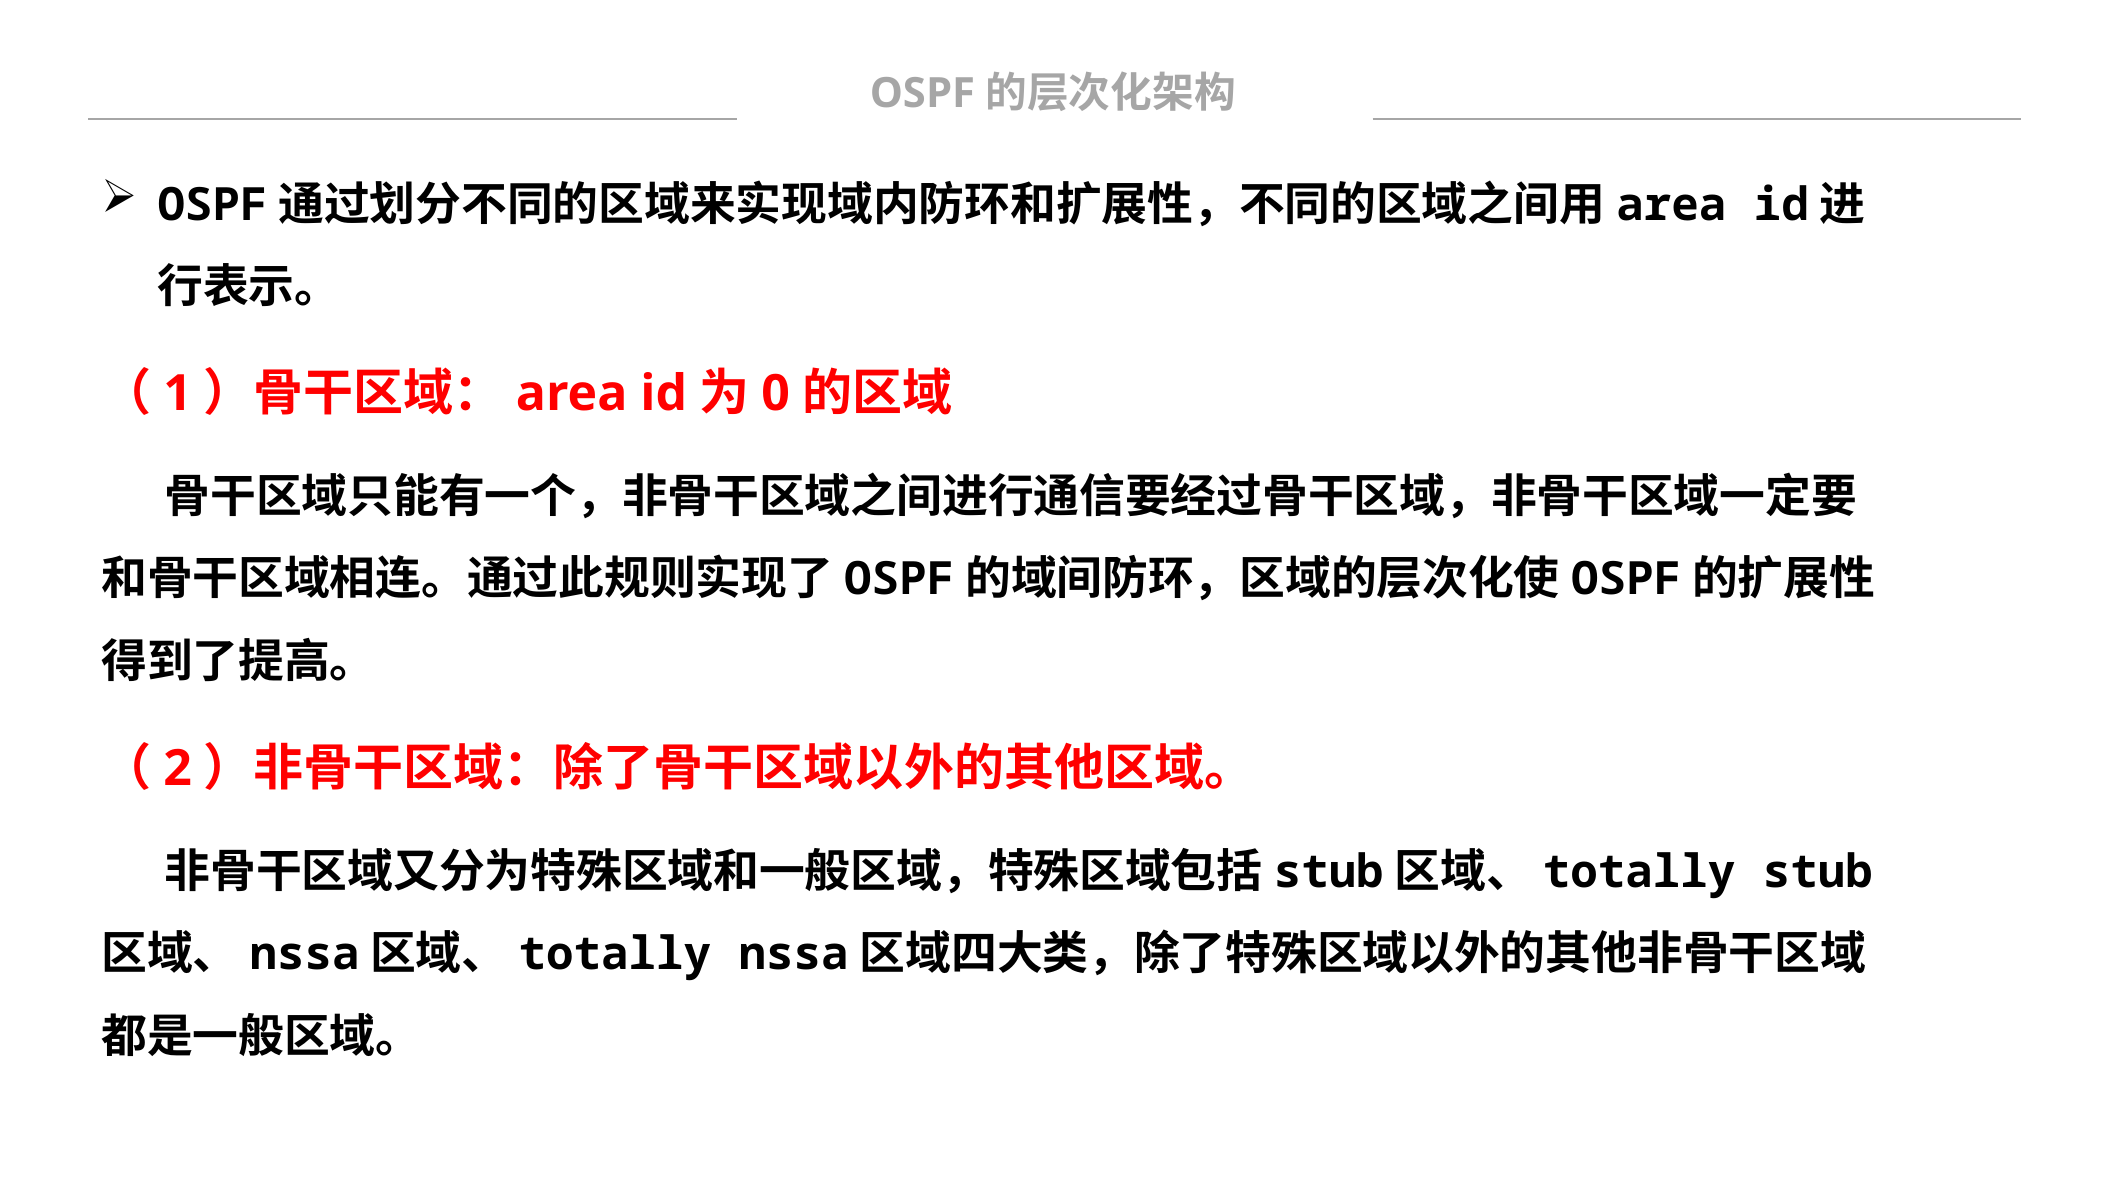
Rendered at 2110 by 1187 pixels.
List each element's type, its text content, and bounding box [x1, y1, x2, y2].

text_box OSPF的层次化架构 [728, 65, 1377, 116]
text_box OSPF通过划分不同的区域来实现域内防环和扩展性，不同的区域之间用area id进行表示。 （1）骨干区域：area id为0的区域 骨干区域只能有一个，非骨干区域之间进行通信要经过骨干区域，非骨干区域一定要和骨干区域相连。通过此规则实现了OSPF的域间防环，区域的层次化使OSPF的扩展性得到了提高。 （2）非骨干区域：除了骨干区域以外的其他区域。 非骨干区域又分为特殊区域和一般区域，特殊区域包括stub区域、totally stub区域、nssa区域、totally nssa区域四大类，除了特殊区域以外的其他非骨干区域都是一般区域。 [86, 139, 1897, 1157]
